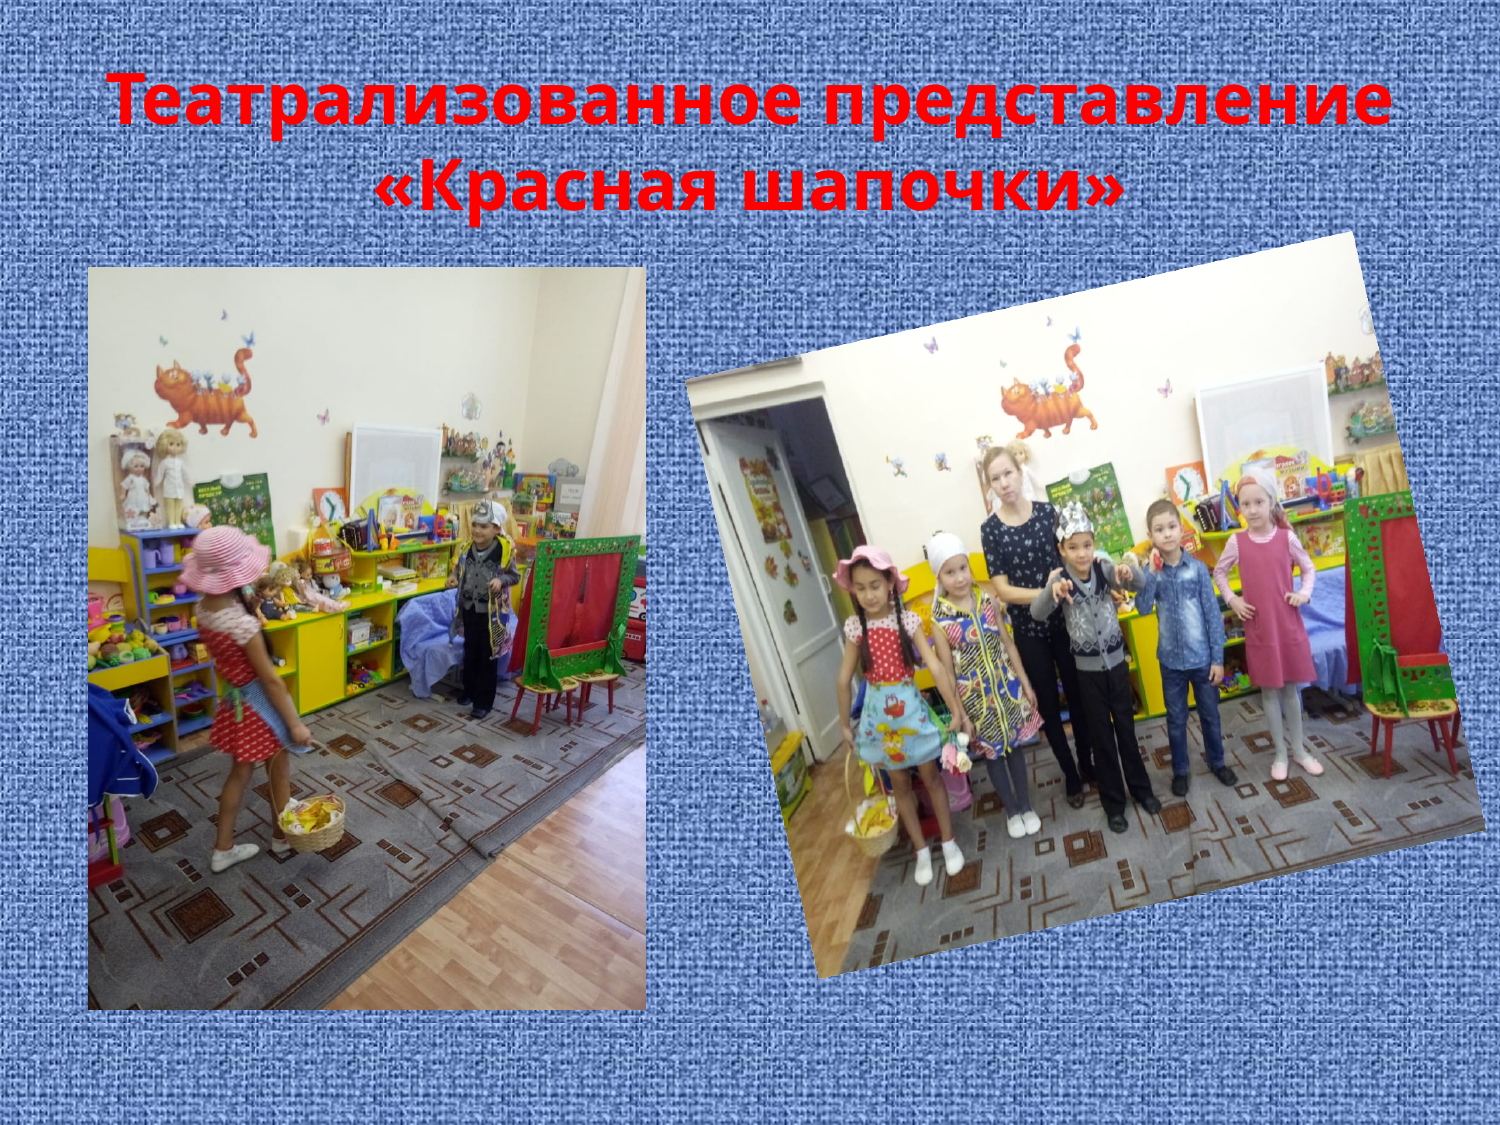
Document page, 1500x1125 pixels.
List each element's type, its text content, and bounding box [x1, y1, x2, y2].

title Театрализованное представление «Красная шапочки» [75, 45, 1425, 233]
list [88, 266, 646, 1010]
picture [0, 0, 1500, 1125]
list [742, 297, 1428, 912]
